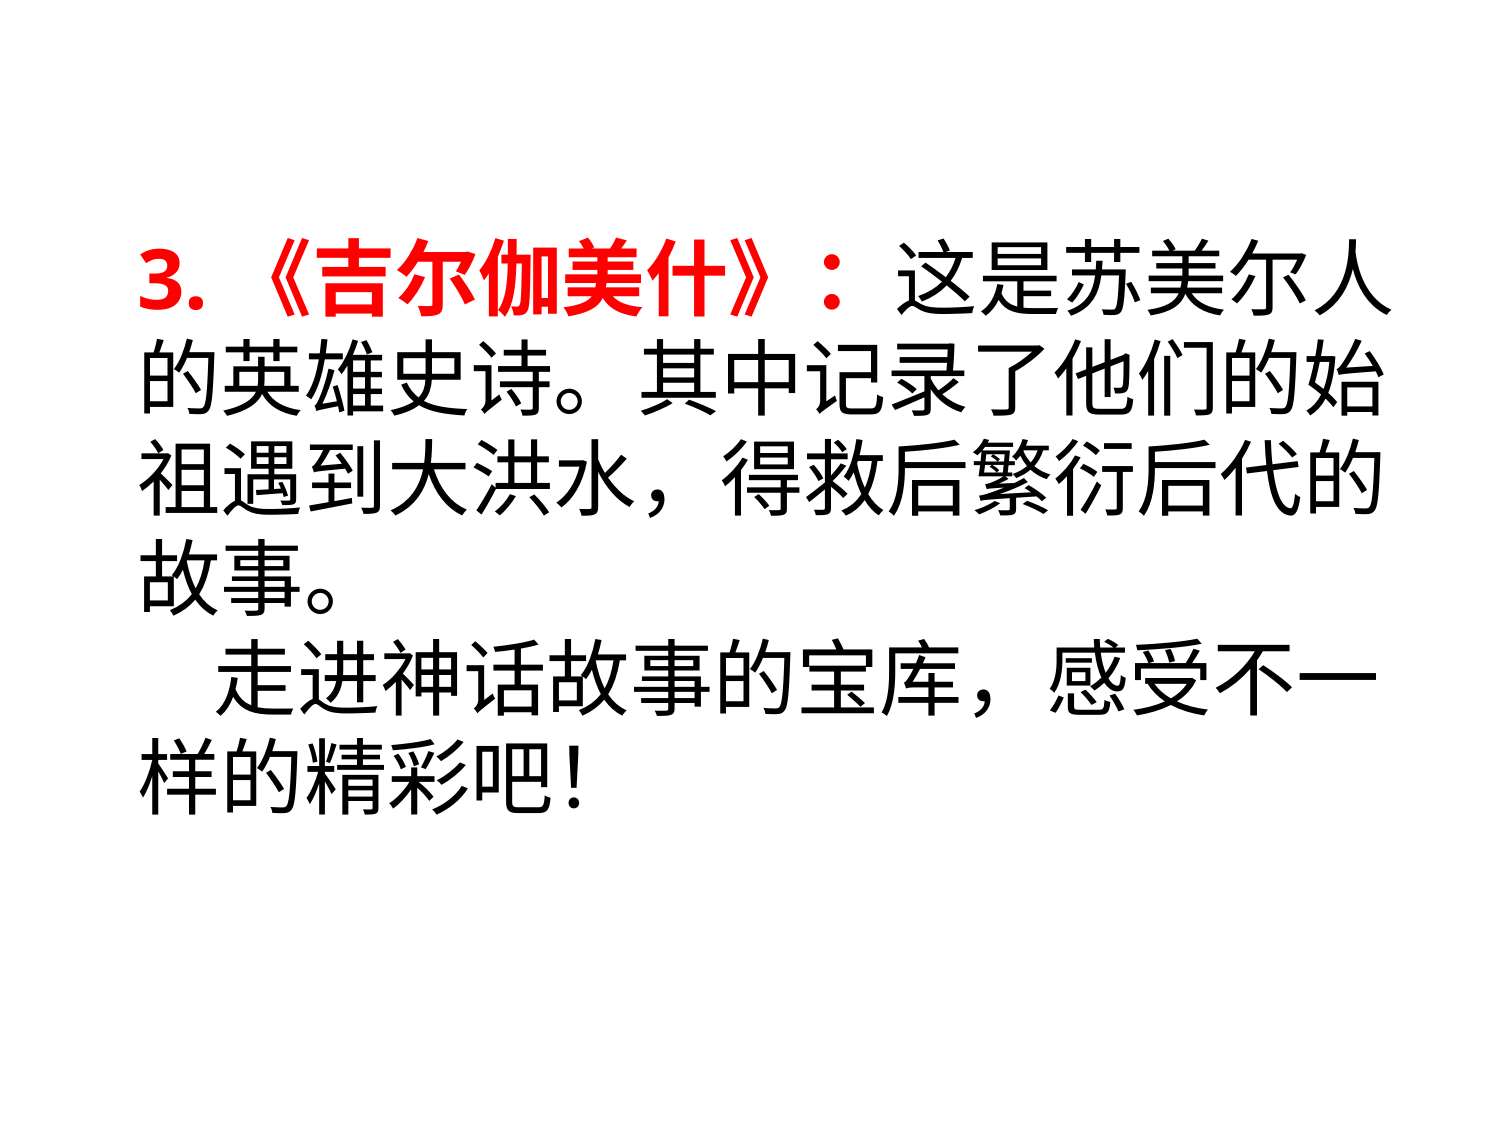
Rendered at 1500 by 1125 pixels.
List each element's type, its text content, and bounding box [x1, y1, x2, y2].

text_box 3.《吉尔伽美什》：这是苏美尔人的英雄史诗。其中记录了他们的始祖遇到大洪水，得救后繁衍后代的故事。 走进神话故事的宝库，感受不一样的精彩吧！ [122, 218, 1422, 834]
